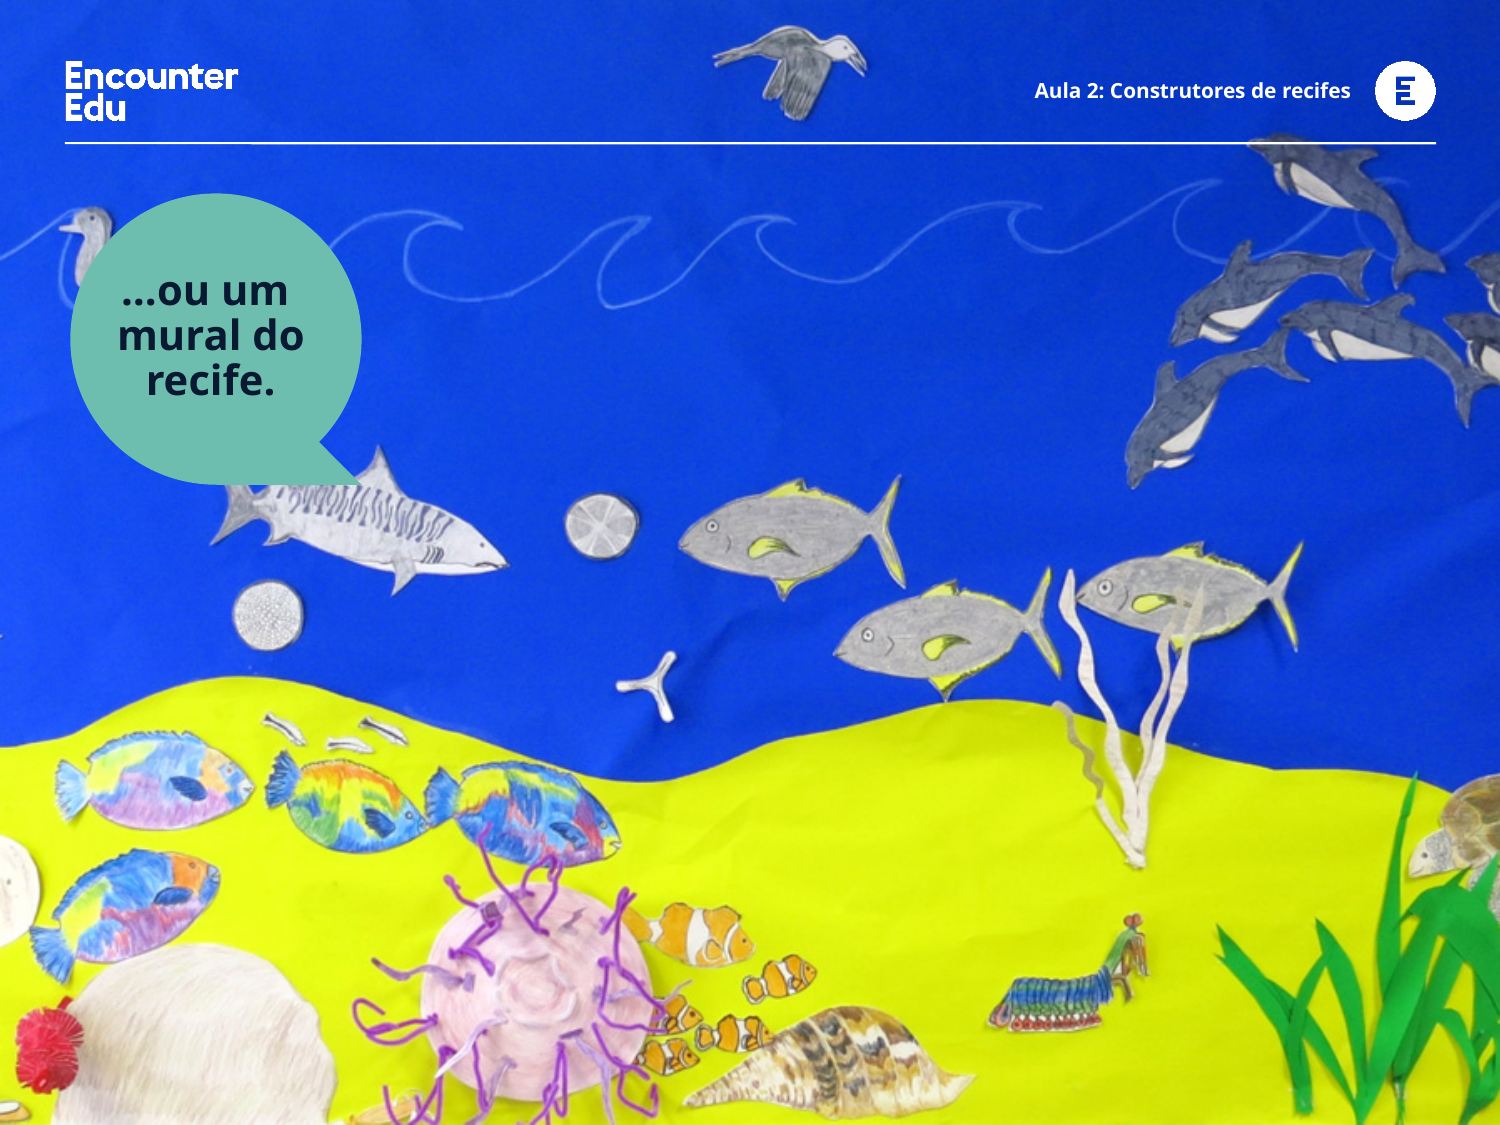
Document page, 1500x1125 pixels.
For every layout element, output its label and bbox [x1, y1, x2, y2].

text_box [70, 193, 362, 485]
picture [0, 0, 1500, 1125]
